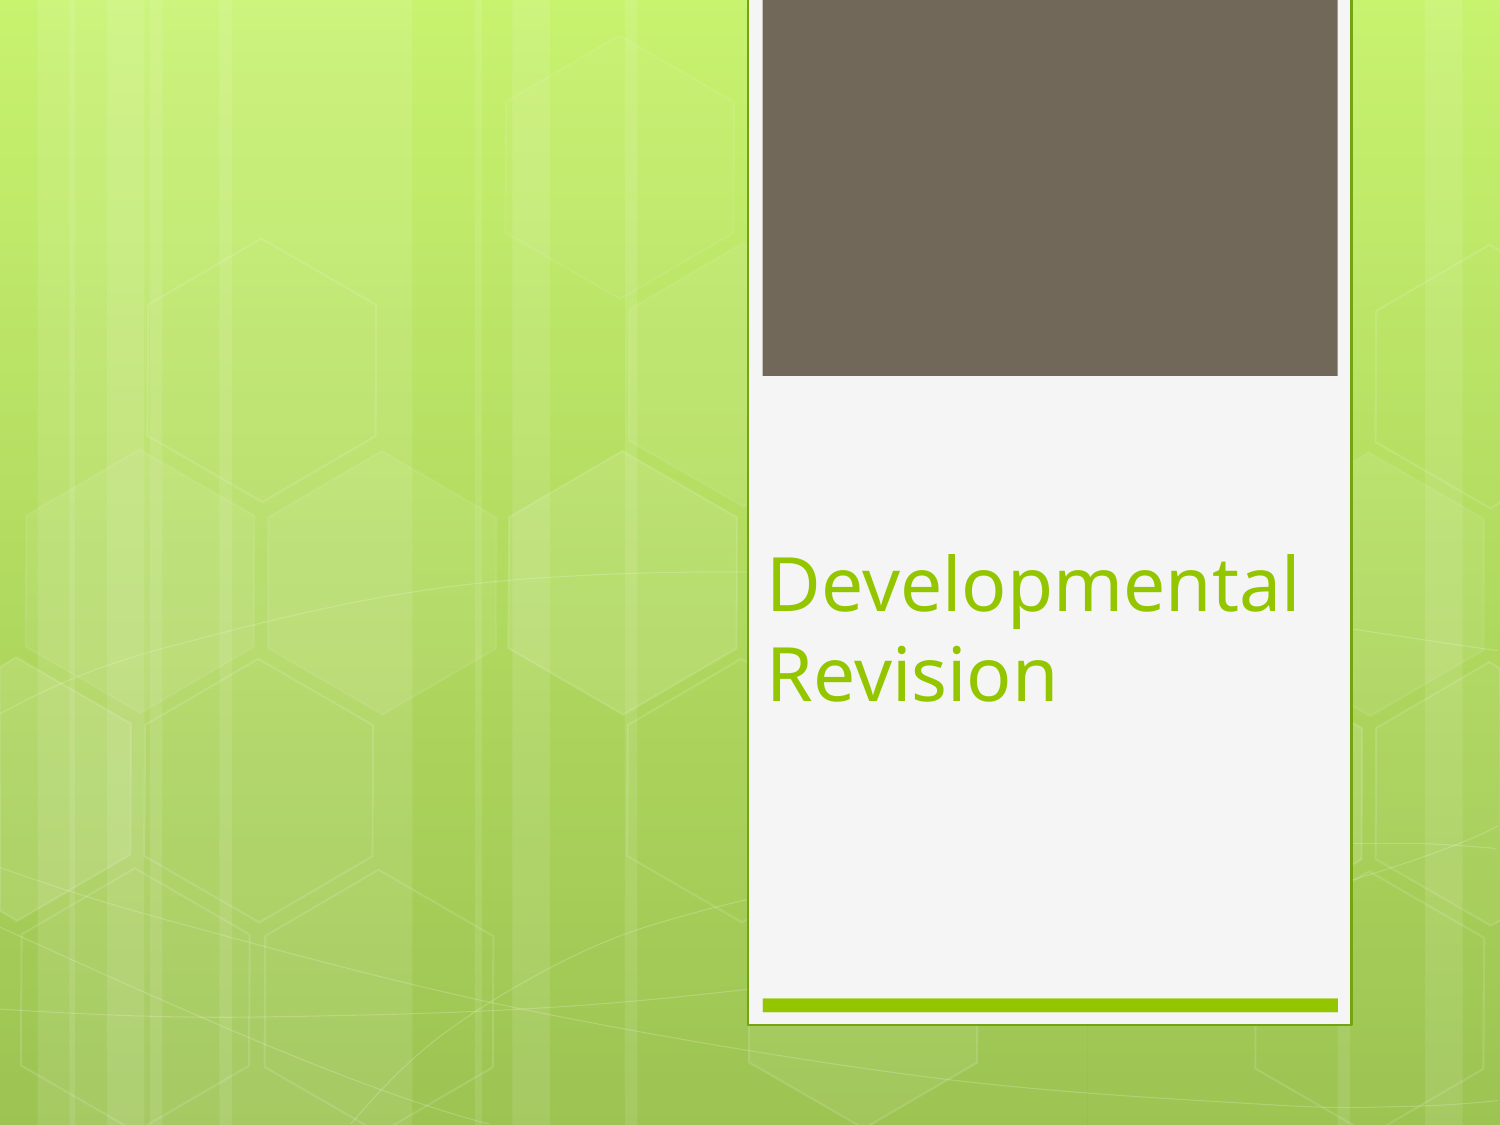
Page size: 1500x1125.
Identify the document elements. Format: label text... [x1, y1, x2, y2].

title Developmental Revision [751, 444, 1382, 724]
